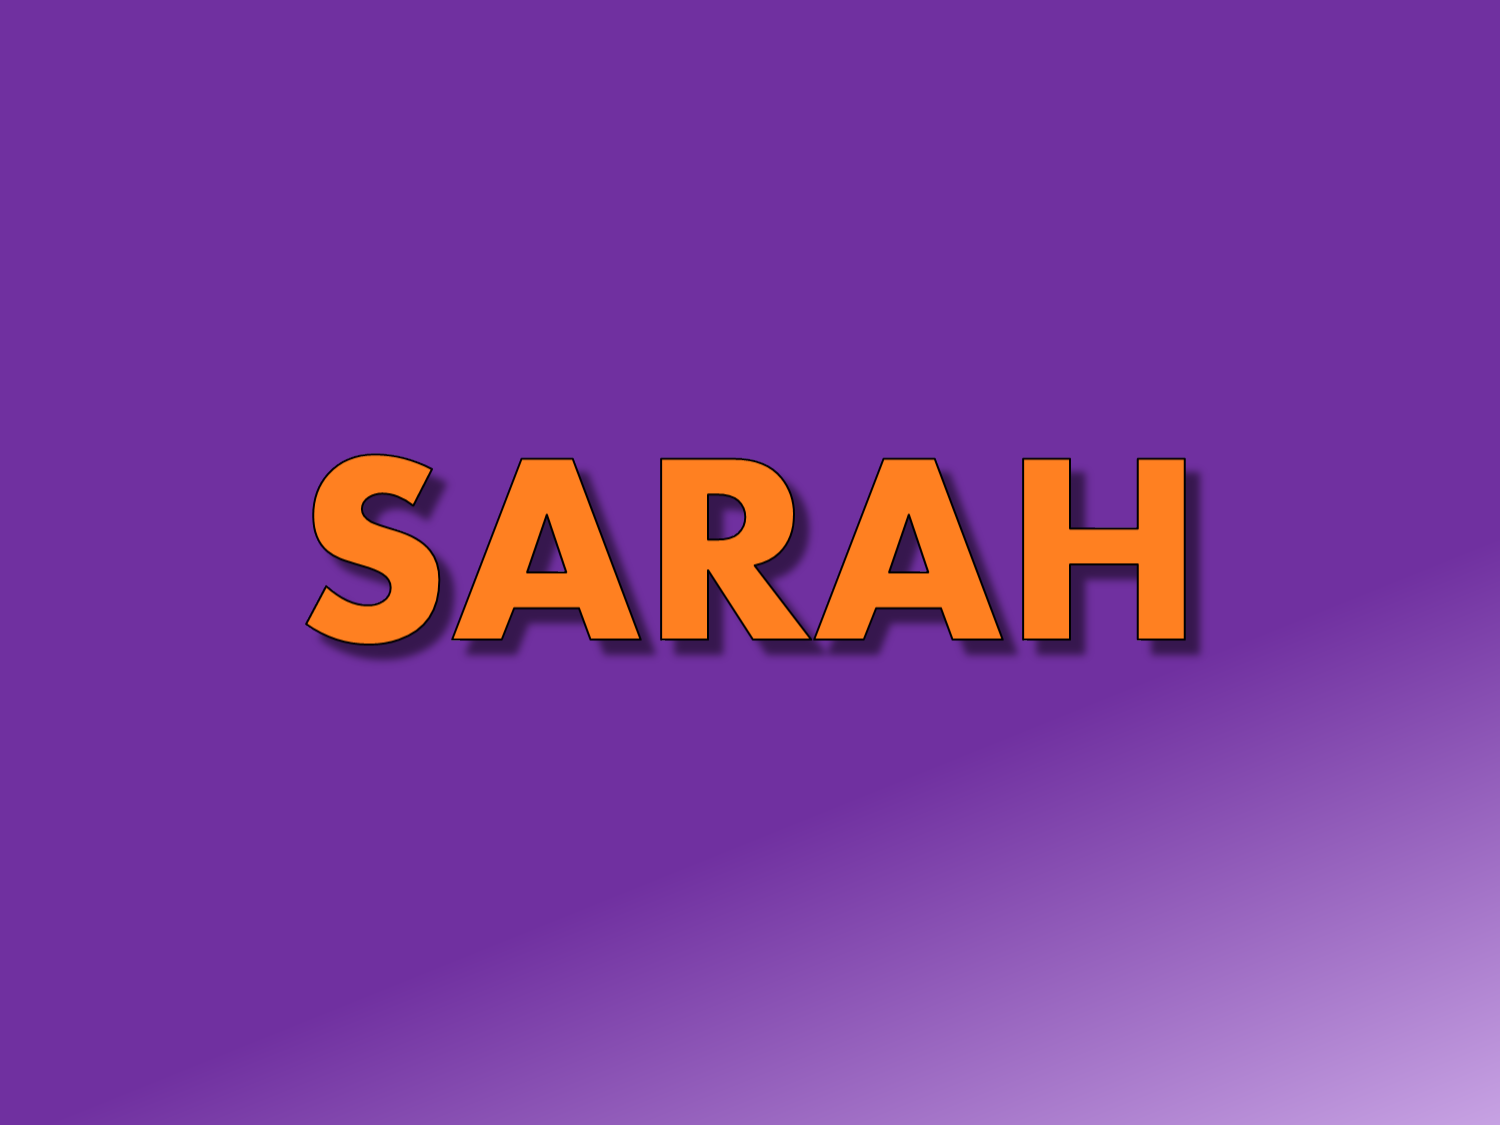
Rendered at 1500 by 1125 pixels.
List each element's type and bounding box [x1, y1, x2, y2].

picture [74, 317, 1426, 913]
